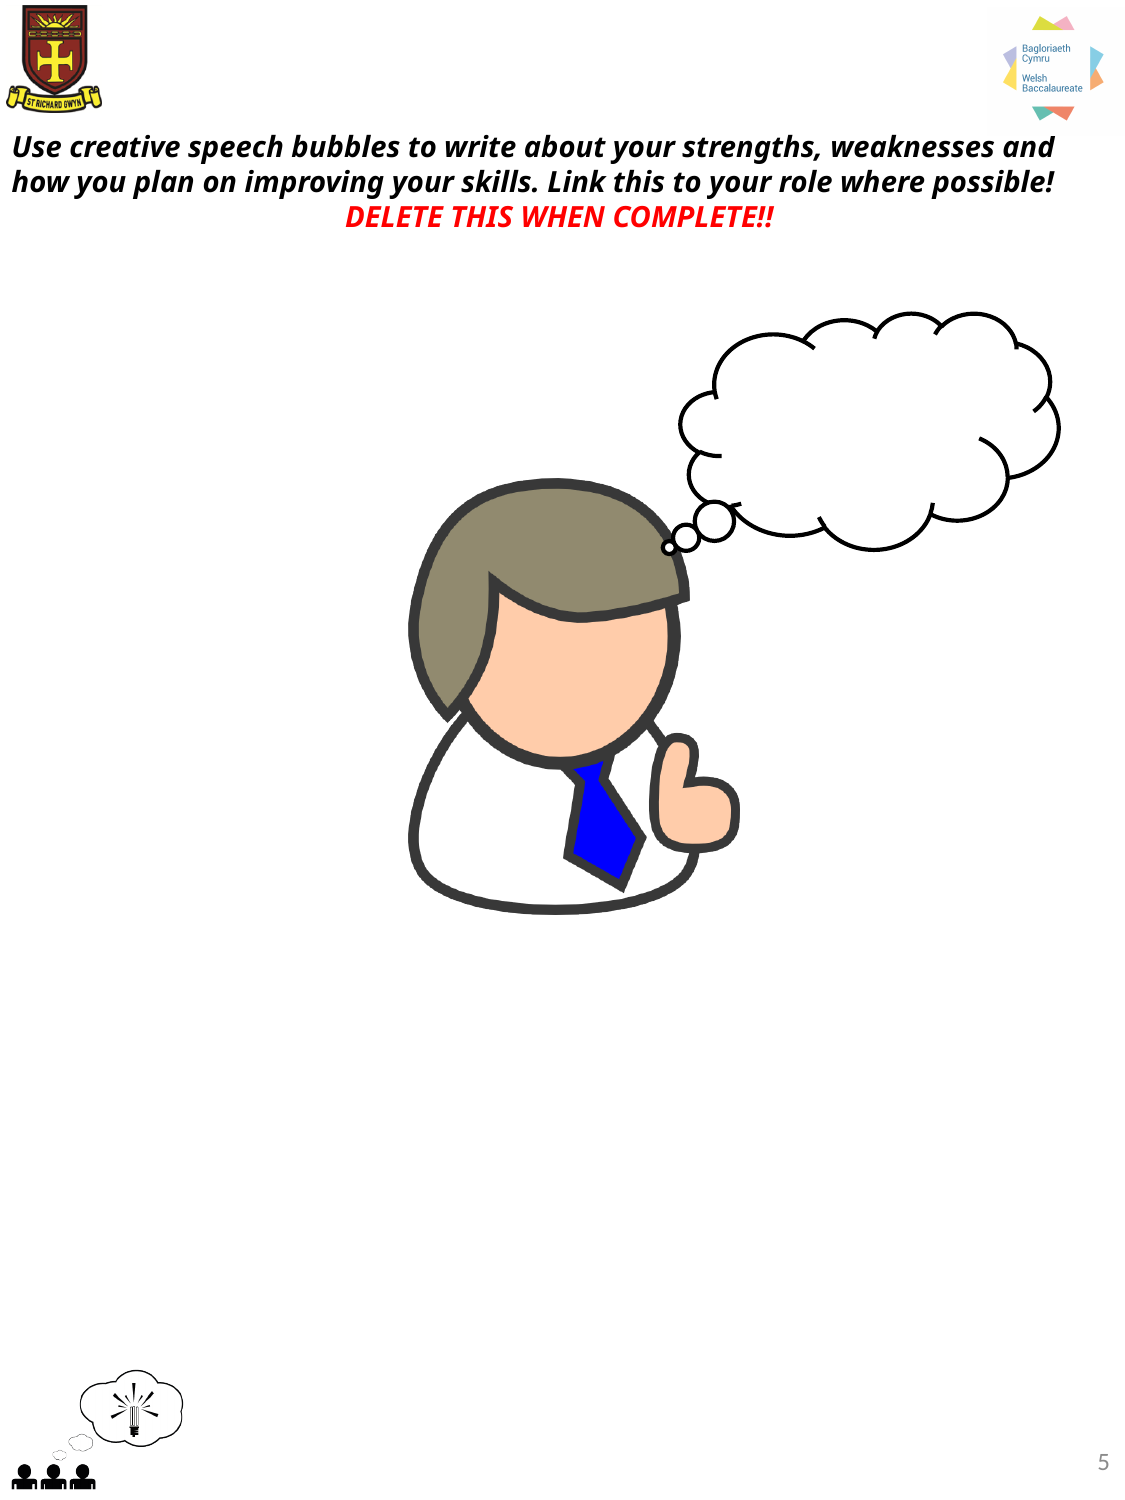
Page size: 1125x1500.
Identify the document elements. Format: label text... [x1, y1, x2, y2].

slide_number 5 [862, 1420, 1125, 1500]
text_box Use creative speech bubbles to write about your strengths, weaknesses and how you plan on improving your skills. Link this to your role where possible! DELETE THIS WHEN COMPLETE!! [0, 121, 1122, 241]
picture [9, 1365, 196, 1491]
picture [6, 5, 102, 113]
text_box [678, 311, 1061, 553]
picture [408, 477, 740, 916]
picture [987, 7, 1125, 136]
